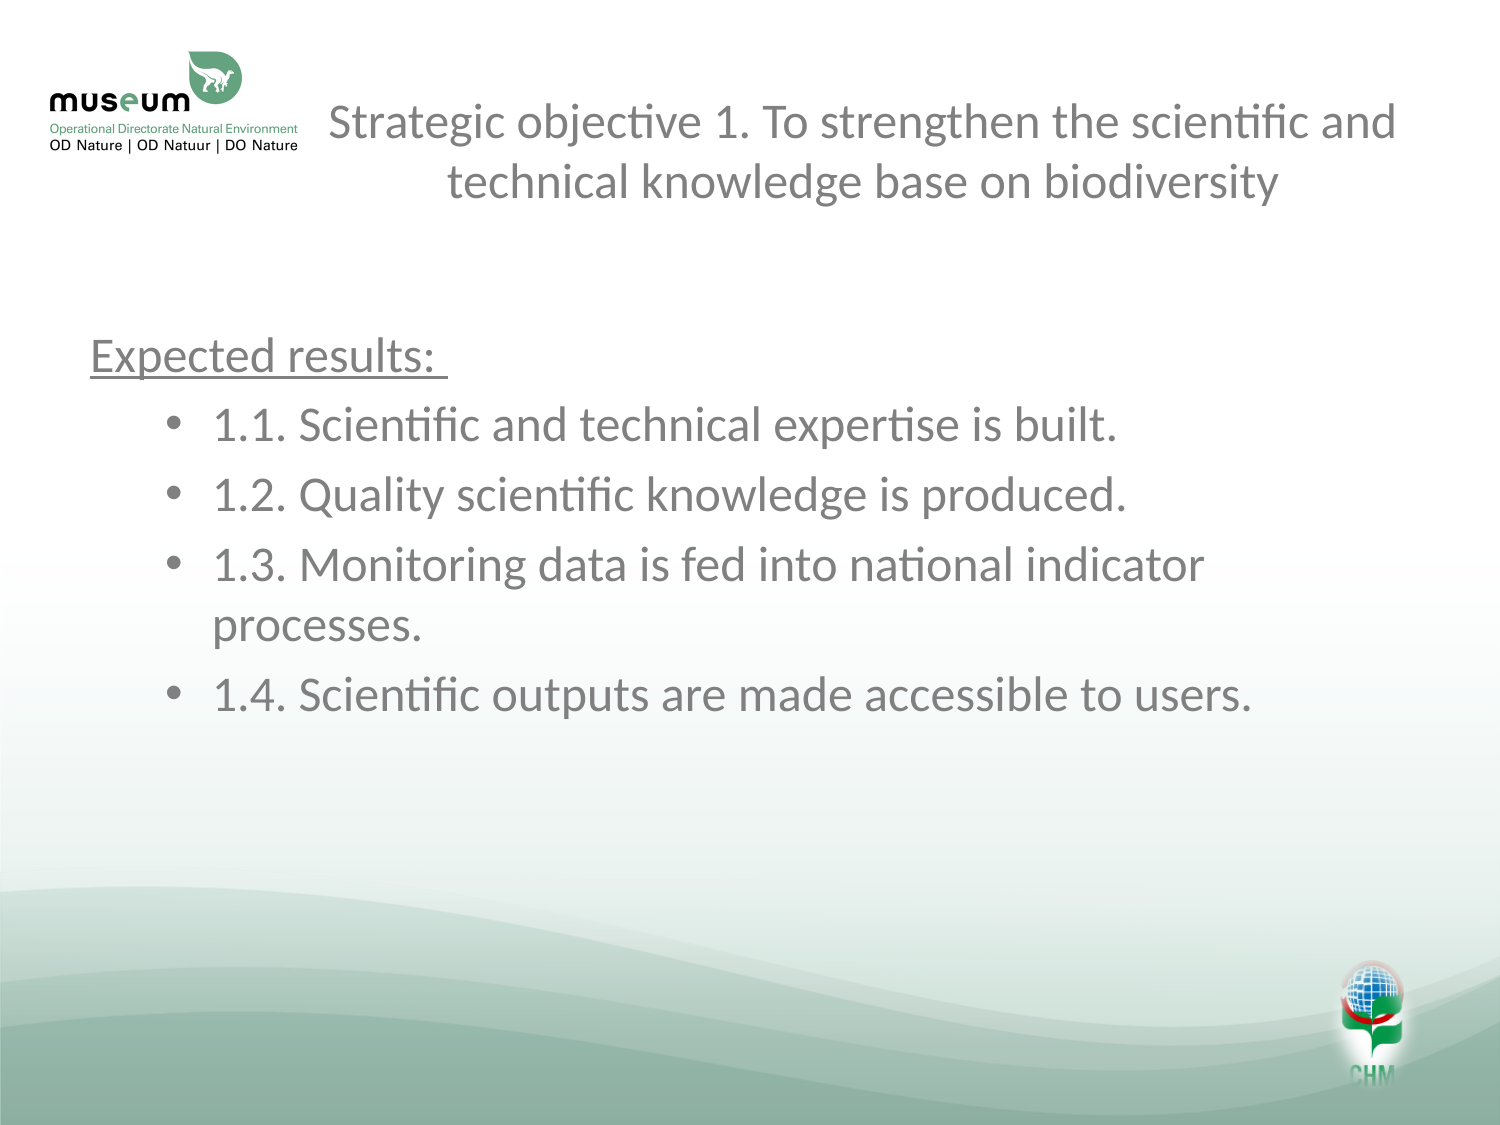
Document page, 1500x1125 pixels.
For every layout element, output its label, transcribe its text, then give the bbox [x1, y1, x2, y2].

list Expected results: 1.1. Scientific and technical expertise is built. 1.2. Quality scientific knowledge is produced. 1.3. Monitoring data is fed into national indicator processes. 1.4. Scientific outputs are made accessible to users. [75, 314, 1425, 1057]
picture [0, 0, 1500, 1125]
title Strategic objective 1. To strengthen the scientific and technical knowledge base on biodiversity [301, 79, 1425, 268]
